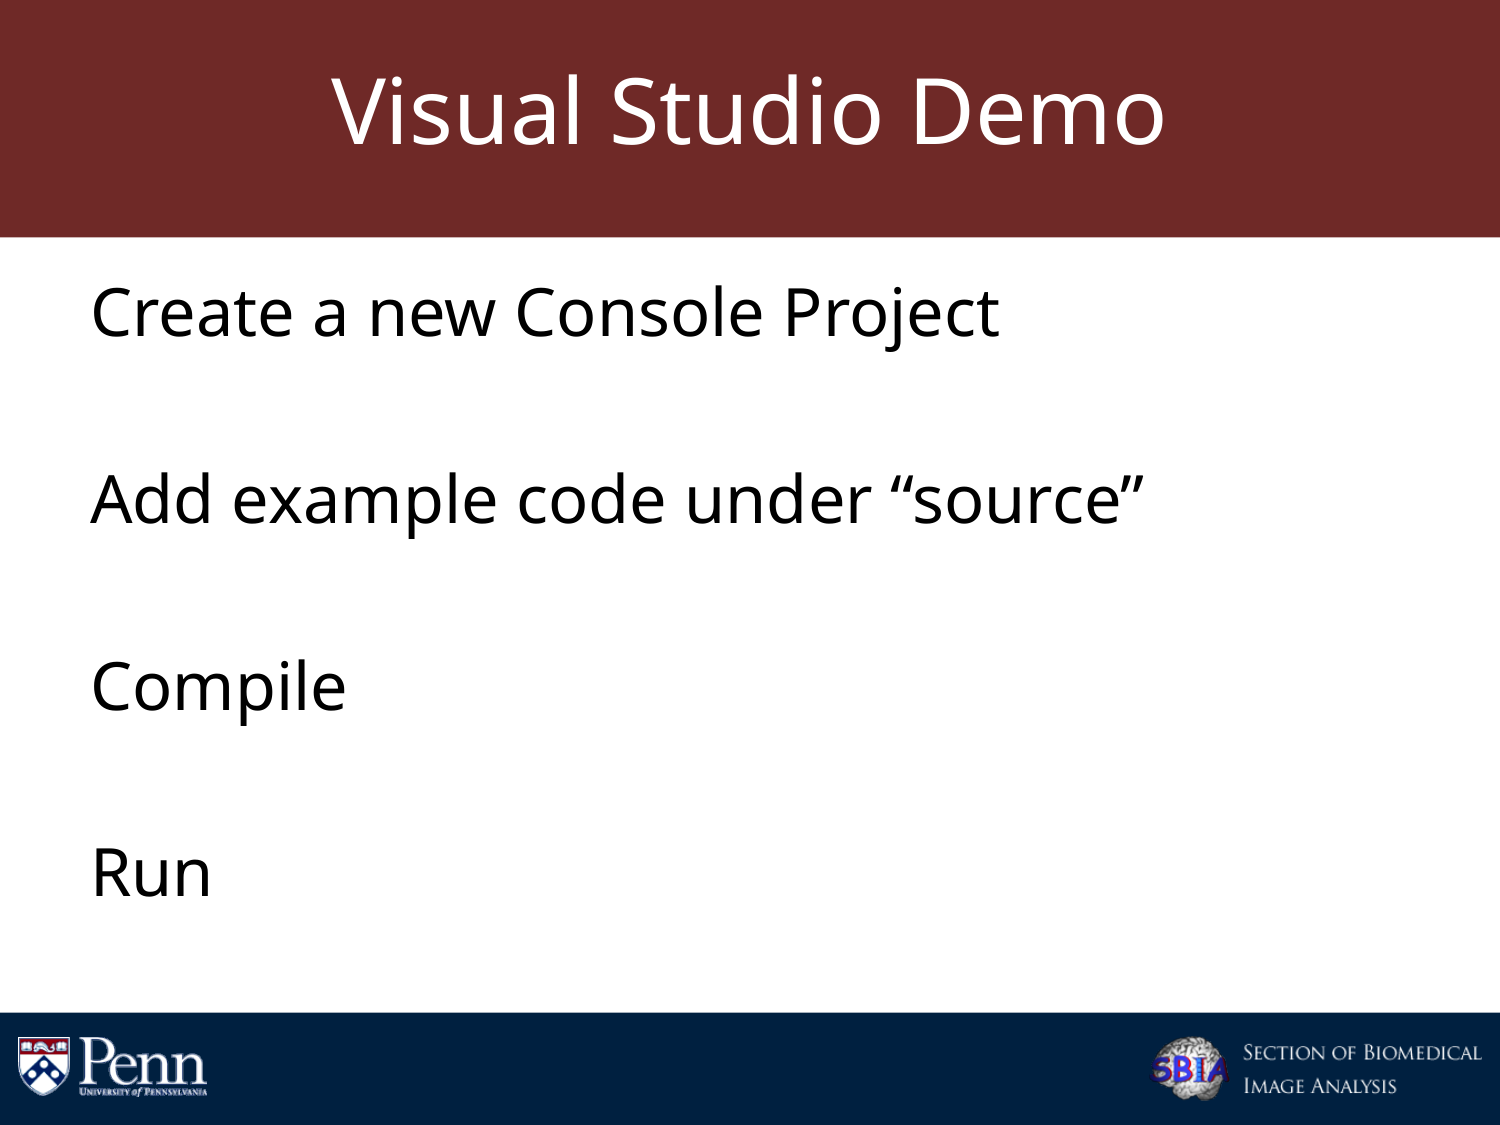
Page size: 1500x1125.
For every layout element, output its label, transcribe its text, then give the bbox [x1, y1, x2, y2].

title Visual Studio Demo [75, 45, 1425, 238]
picture [1149, 1035, 1482, 1102]
picture [18, 1037, 207, 1097]
list Create a new Console Project Add example code under “source” Compile Run [75, 262, 1425, 1013]
